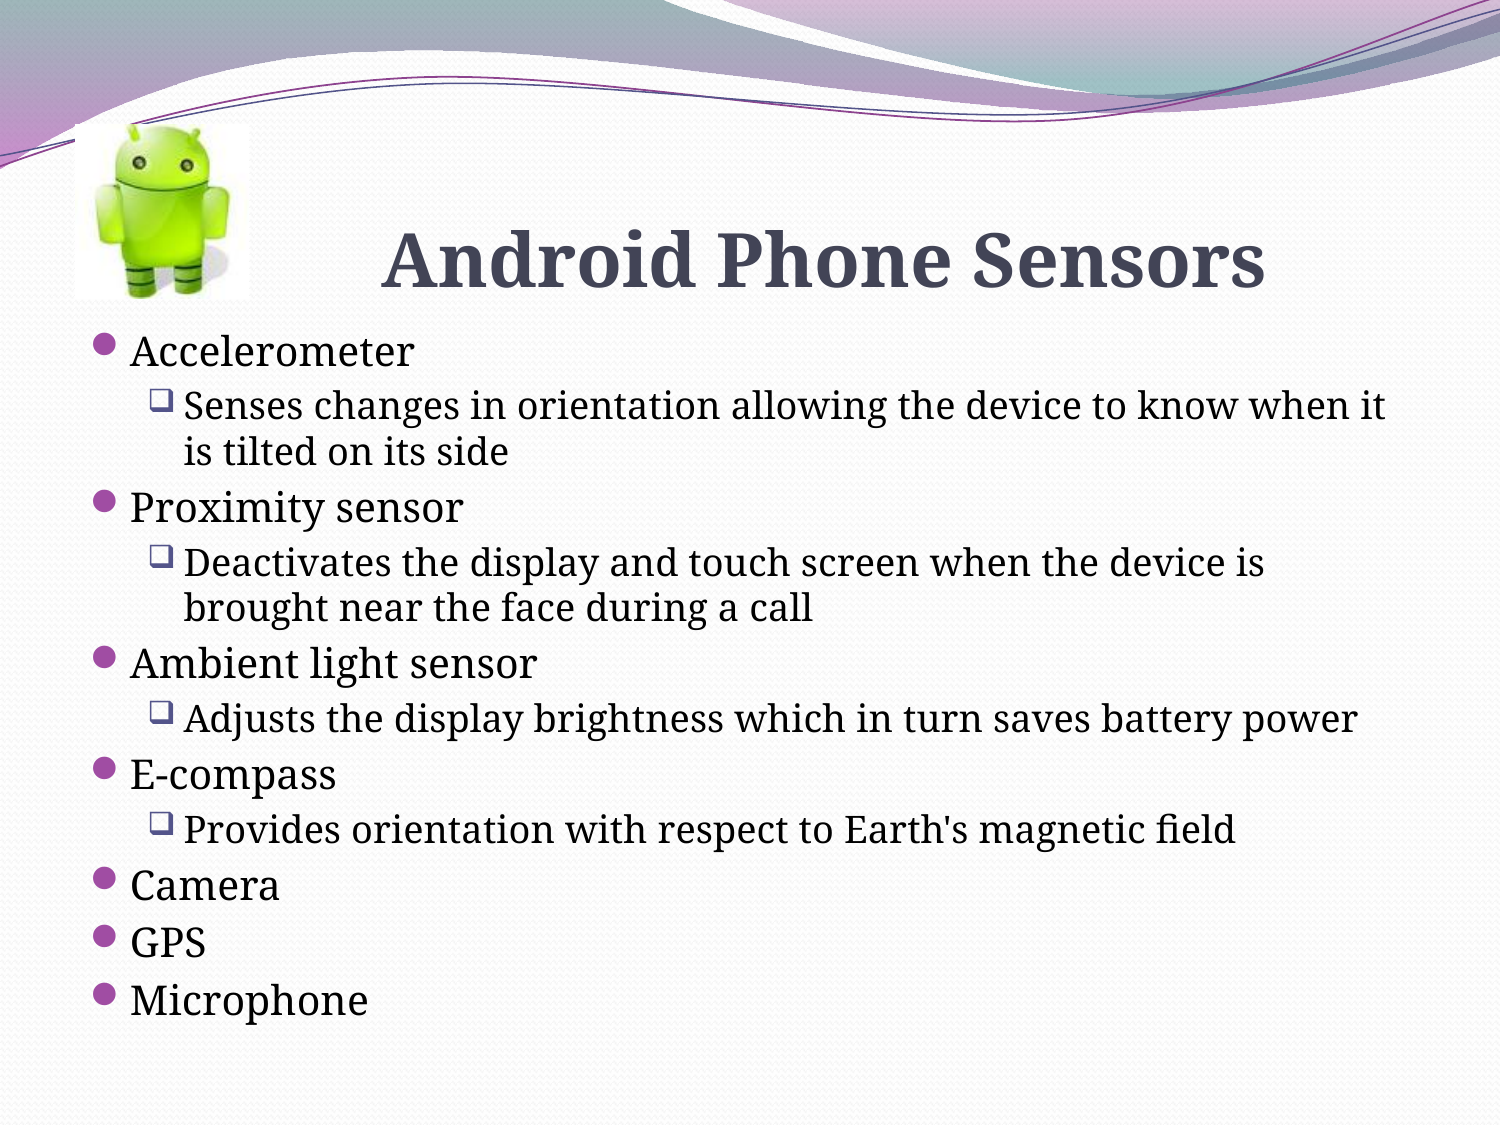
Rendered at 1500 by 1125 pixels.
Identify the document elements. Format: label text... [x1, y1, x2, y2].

title Android Phone Sensors [75, 115, 1425, 303]
list Accelerometer Senses changes in orientation allowing the device to know when it is tilted on its side Proximity sensor Deactivates the display and touch screen when the device is brought near the face during a call Ambient light sensor Adjusts the display brightness which in turn saves battery power E-compass Provides orientation with respect to Earth's magnetic field Camera GPS Microphone [75, 317, 1425, 1038]
